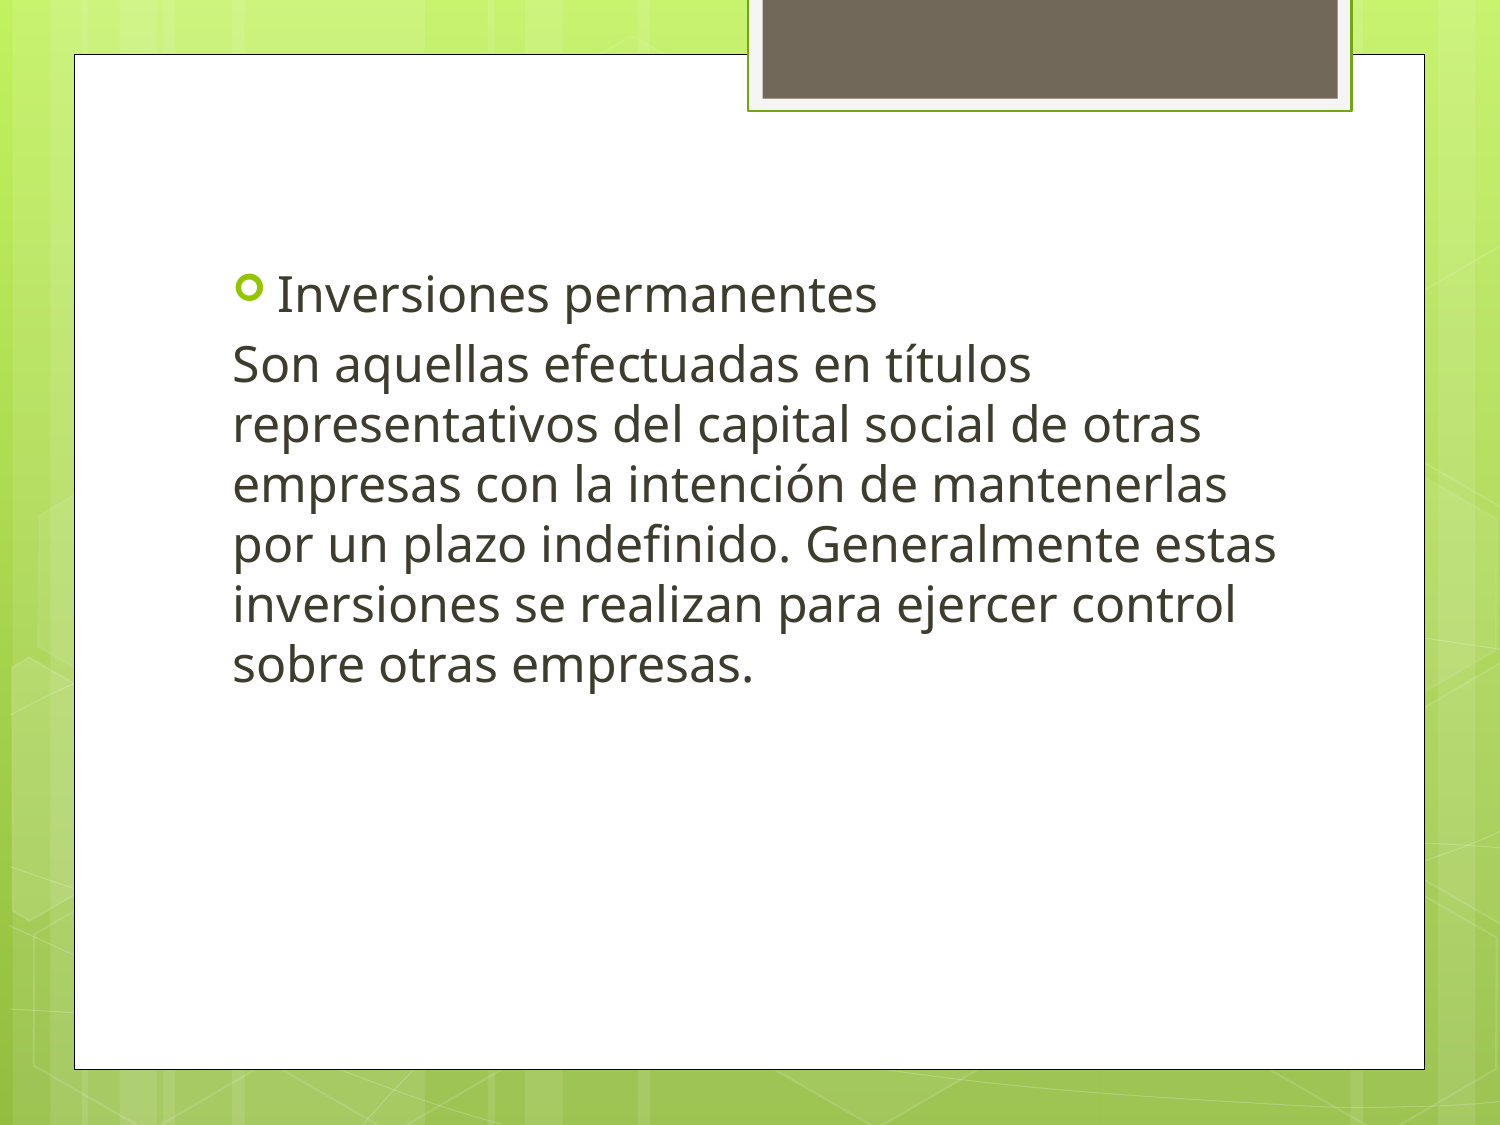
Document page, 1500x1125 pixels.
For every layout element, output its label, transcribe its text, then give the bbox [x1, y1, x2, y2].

list Inversiones permanentes Son aquellas efectuadas en títulos representativos del capital social de otras empresas con la intención de mantenerlas por un plazo indefinido. Generalmente estas inversiones se realizan para ejercer control sobre otras empresas. [206, 255, 1296, 950]
